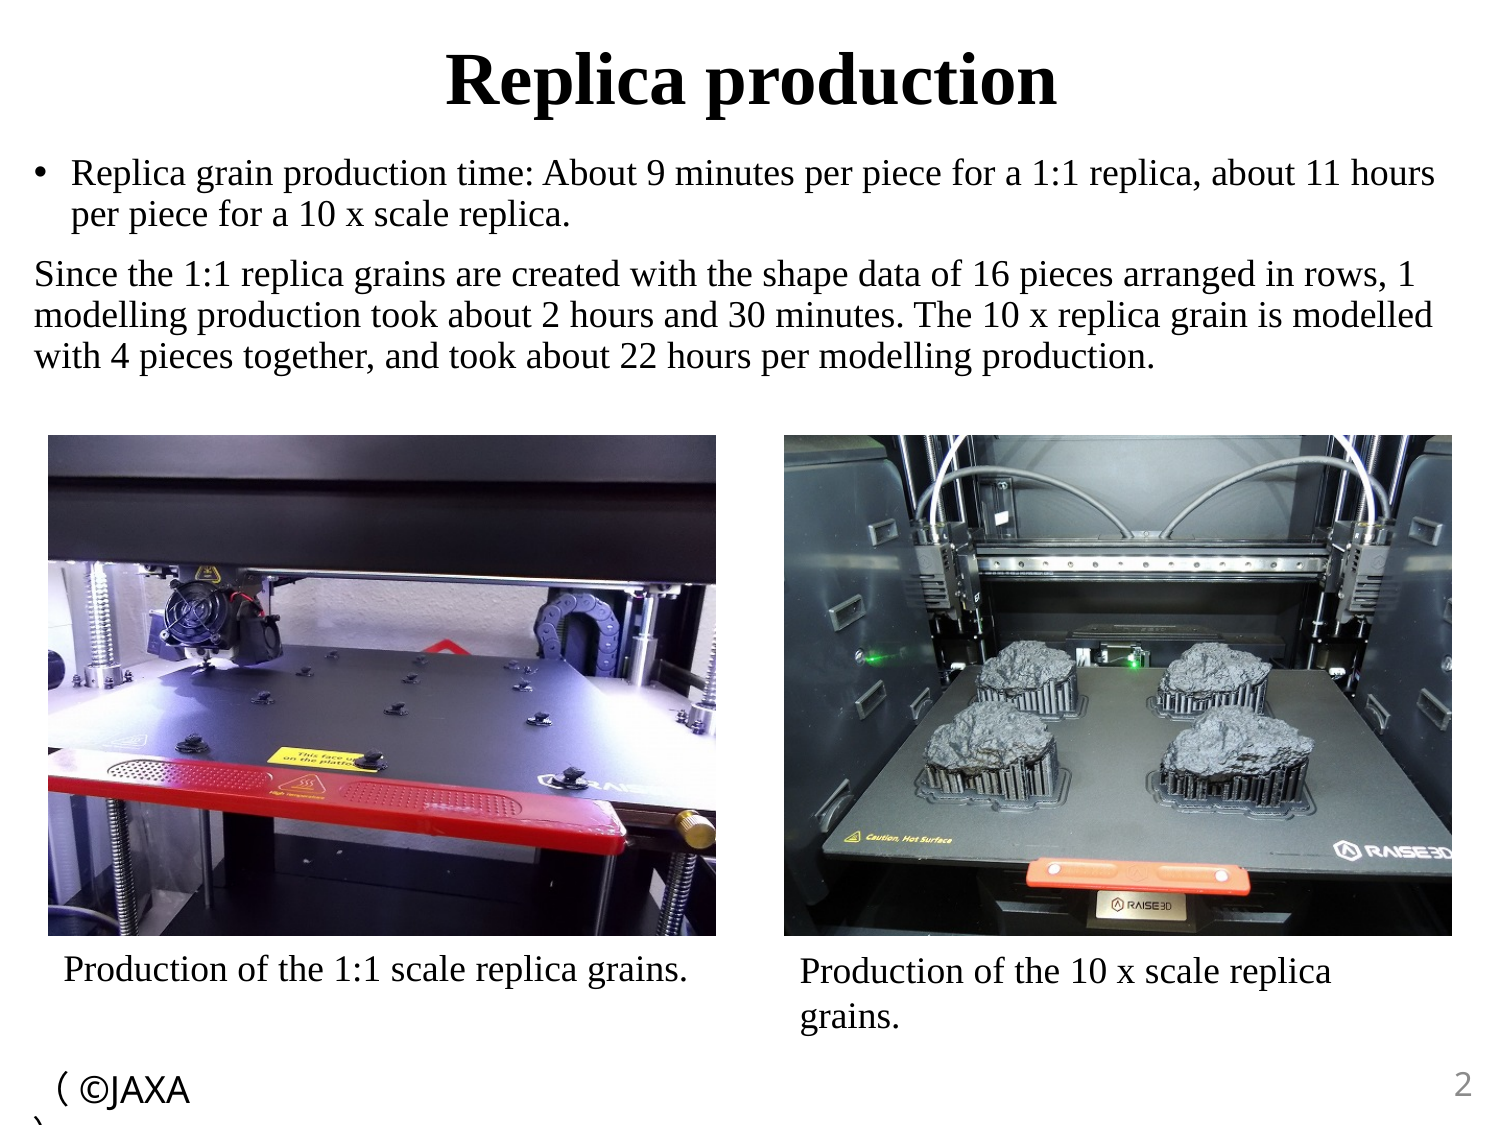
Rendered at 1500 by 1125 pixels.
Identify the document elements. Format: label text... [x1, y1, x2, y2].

picture [48, 435, 716, 936]
slide_number 2 [1150, 1055, 1489, 1116]
text_box Production of the 1:1 scale replica grains. [48, 936, 716, 997]
title Replica production [17, 18, 1487, 143]
picture [784, 435, 1452, 936]
text_box Production of the 10 x scale replica grains. [784, 938, 1452, 1044]
list Replica grain production time: About 9 minutes per piece for a 1:1 replica, about 11 hours per piece for a 10 x scale replica. Since the 1:1 replica grains are created with the shape data of 16 pieces arranged in rows, 1 modelling production took about 2 hours and 30 minutes. The 10 x replica grain is modelled with 4 pieces together, and took about 22 hours per modelling production. [18, 145, 1489, 387]
text_box （©JAXA） [17, 1059, 240, 1125]
